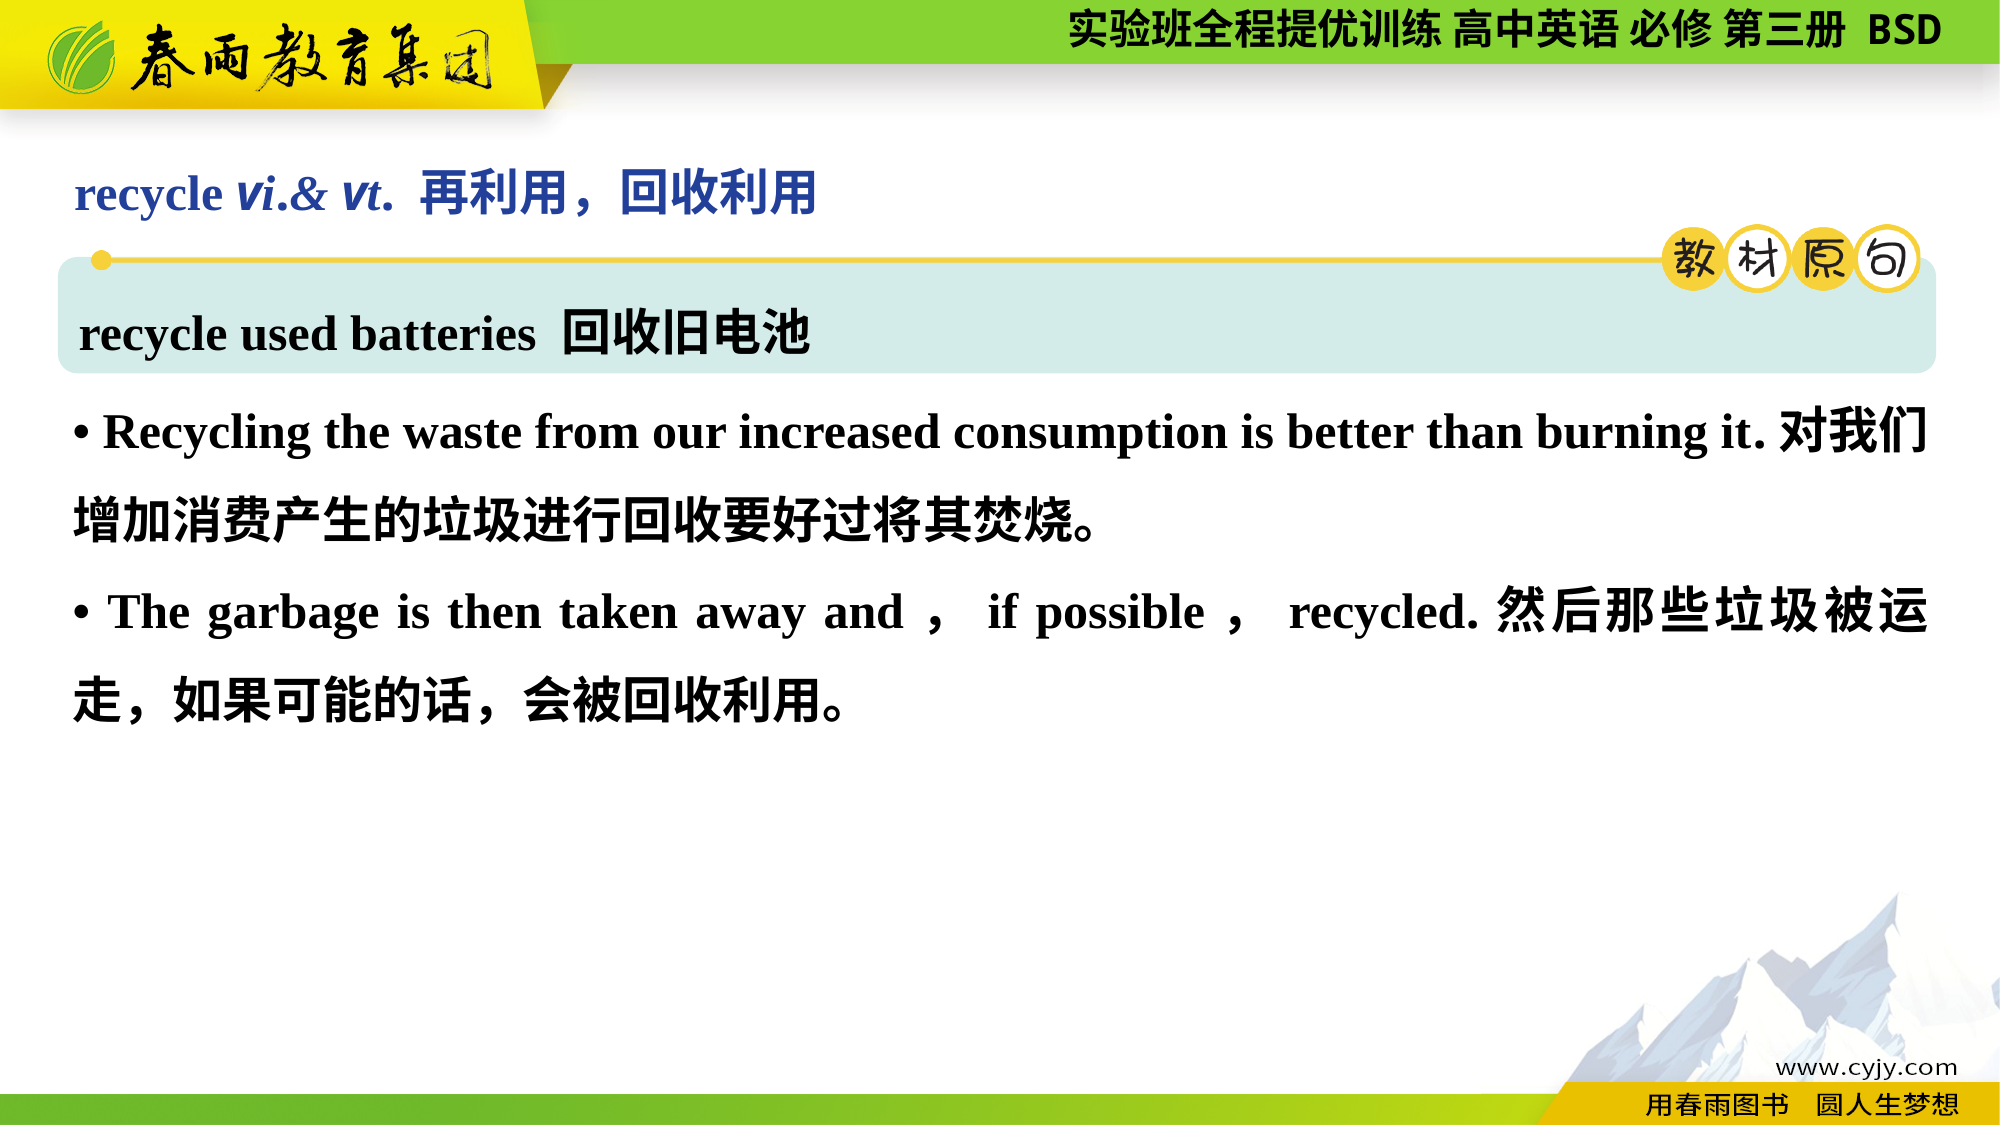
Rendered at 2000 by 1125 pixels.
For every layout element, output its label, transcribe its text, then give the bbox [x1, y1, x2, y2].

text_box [90, 223, 1921, 323]
text_box • Recycling the waste from our increased consumption is better than burning it.对我们增加消费产生的垃圾进行回收要好过将其焚烧。 • The garbage is then taken away and，if possible，recycled.然后那些垃圾被运走，如果可能的话，会被回收利用。 [57, 361, 1944, 737]
text_box recycle used batteries 回收旧电池 [57, 256, 1937, 361]
list recycle vi.& vt. 再利用，回收利用 [59, 122, 1944, 229]
picture [0, 0, 2000, 1125]
